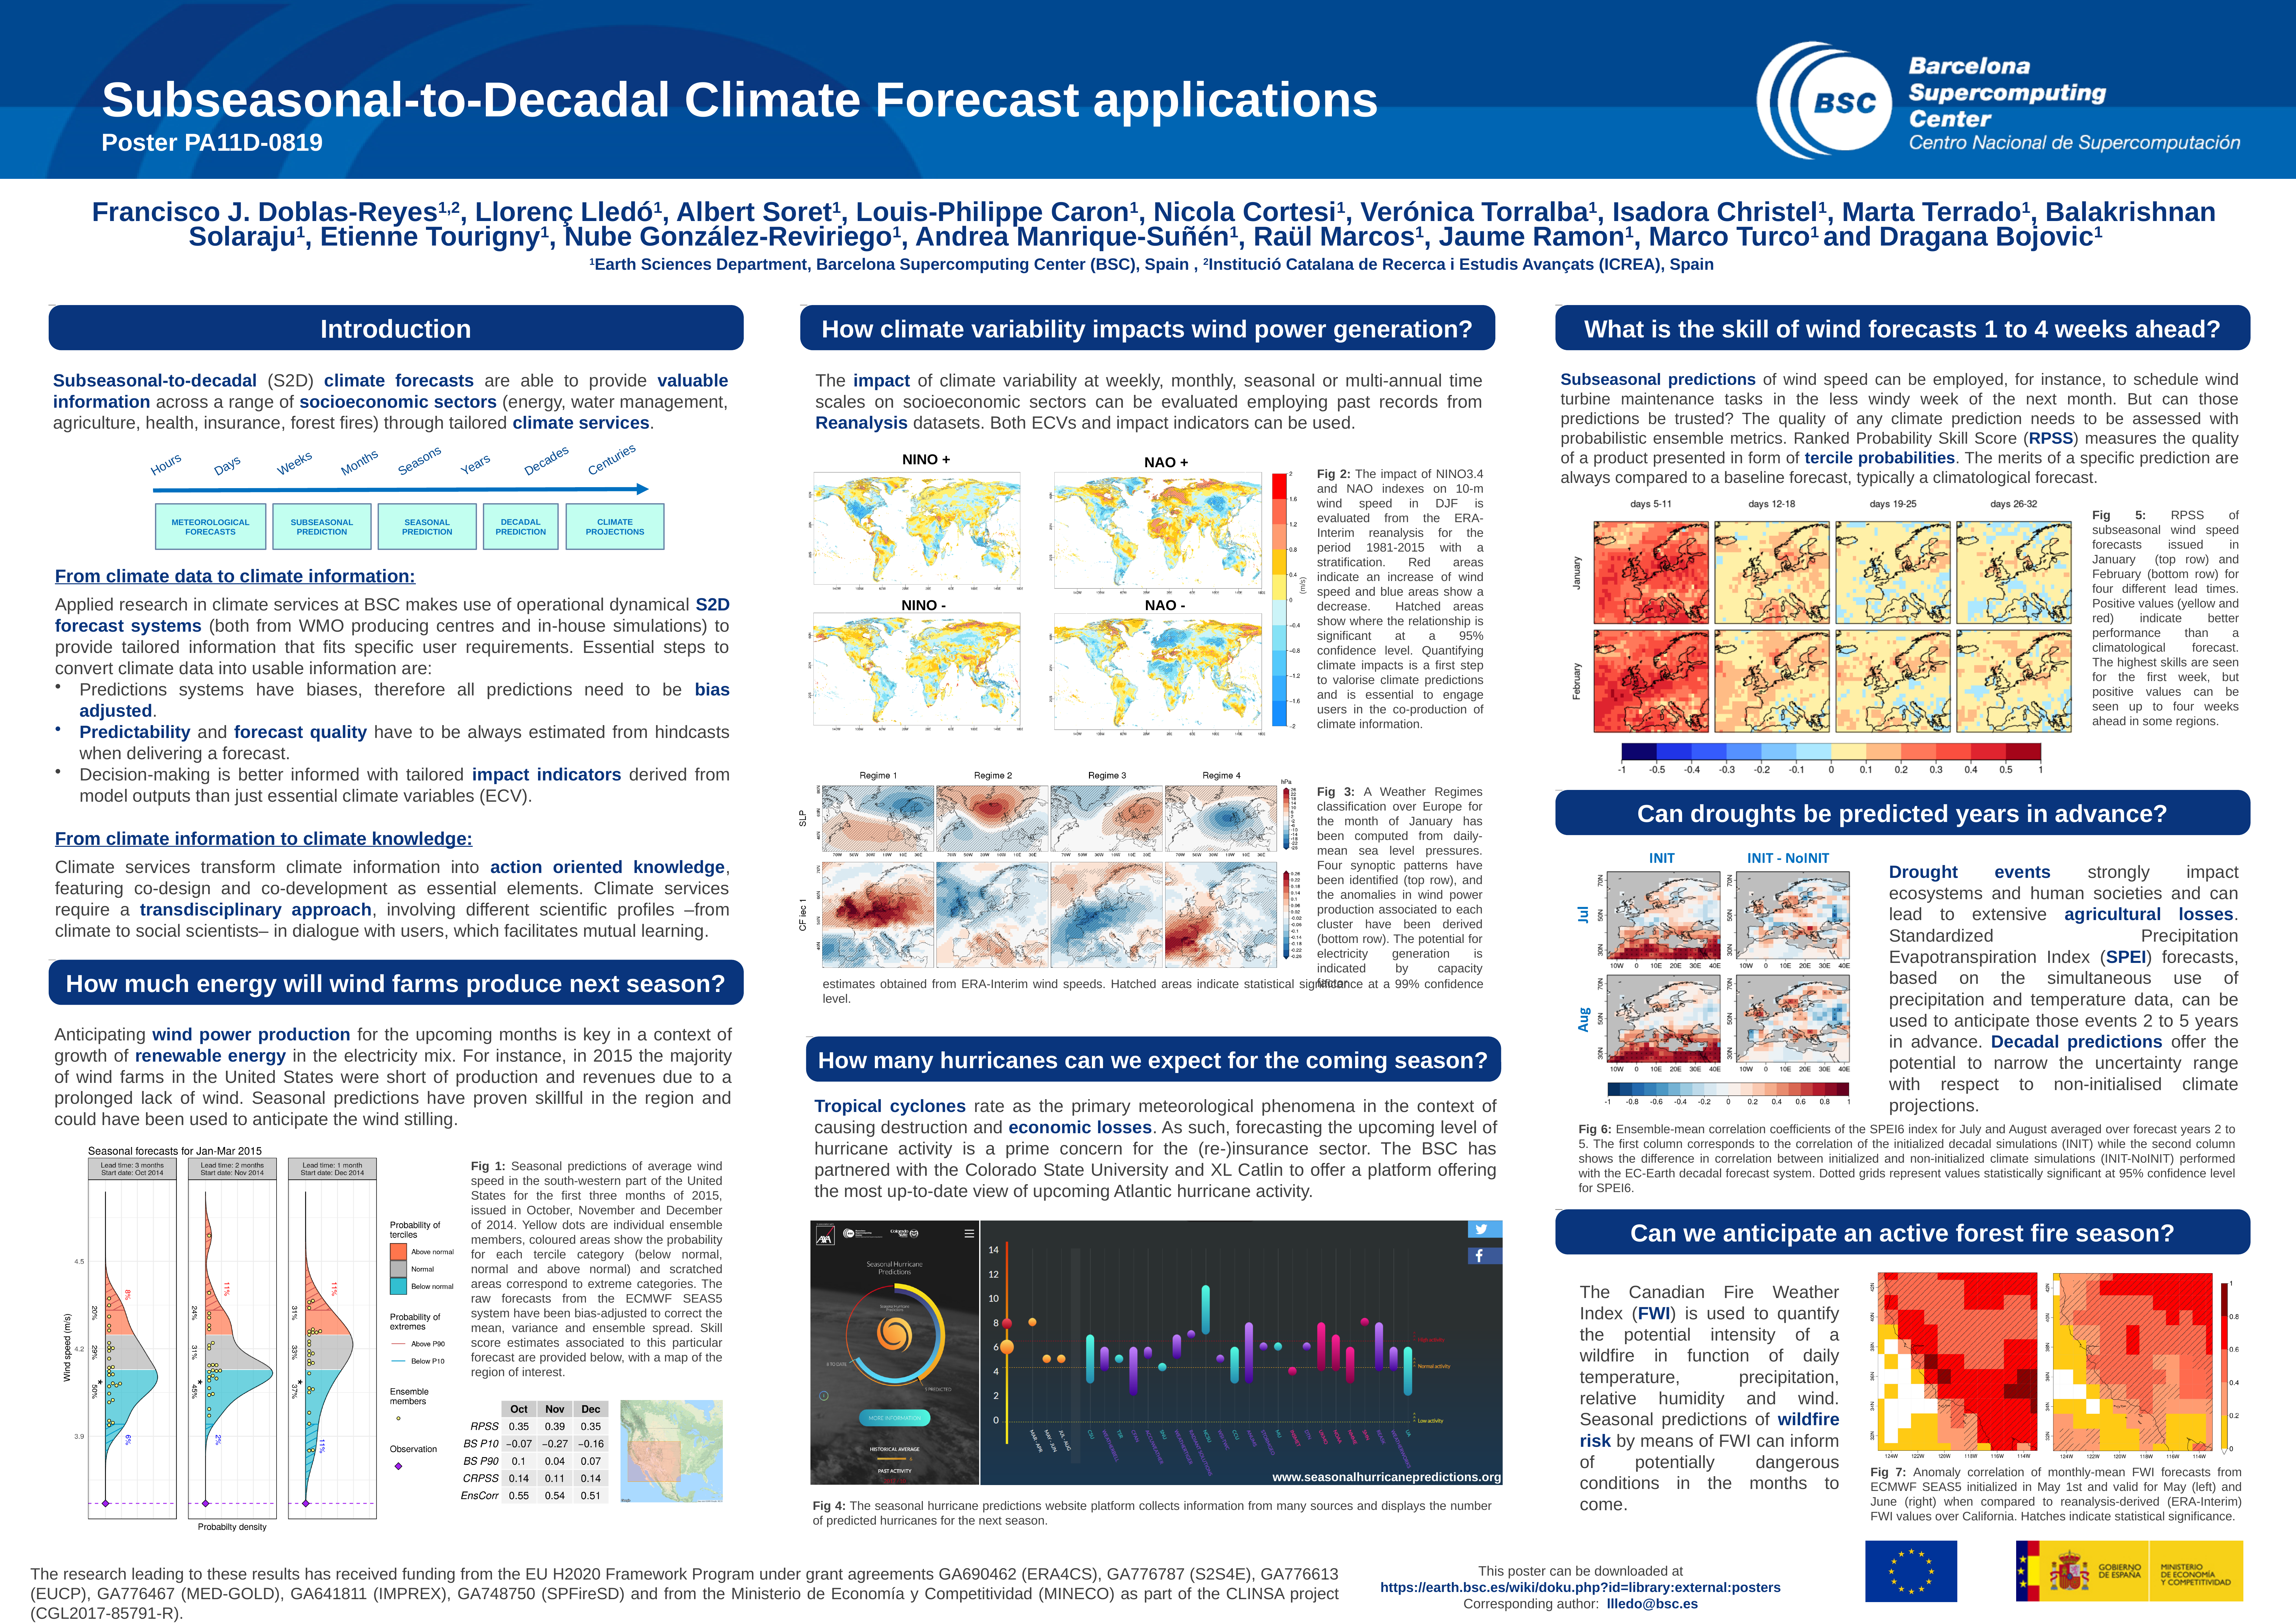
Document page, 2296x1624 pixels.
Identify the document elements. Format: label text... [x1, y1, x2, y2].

text_box Fig 2: The impact of NINO3.4 and NAO indexes on 10-m wind speed in DJF is evaluated from the ERA-Interim reanalysis for the period 1981-2015 with a stratification. Red areas indicate an increase of wind speed and blue areas show a decrease. Hatched areas show where the relationship is significant at a 95% confidence level. Quantifying climate impacts is a first step to valorise climate predictions and is essential to engage users in the co-production of climate information. [1312, 463, 1489, 744]
text_box Francisco J. Doblas-Reyes1,2, Llorenç Lledó1, Albert Soret1, Louis-Philippe Caron1, Nicola Cortesi1, Verónica Torralba1, Isadora Christel1, Marta Terrado1, Balakrishnan Solaraju1, Etienne Tourigny1, Nube González-Reviriego1, Andrea Manrique-Suñén1, Raül Marcos1, Jaume Ramon1, Marco Turco1 and Dragana Bojovic1 1Earth Sciences Department, Barcelona Supercomputing Center (BSC), Spain , 2Institució Catalana de Recerca i Estudis Avançats (ICREA), Spain [68, 198, 2241, 278]
text_box Can droughts be predicted years in advance? [1555, 790, 2251, 835]
text_box www.seasonalhurricanepredictions.org [1504, 1466, 1512, 1486]
text_box Fig 3: A Weather Regimes classification over Europe for the month of January has been computed from daily-mean sea level pressures. Four synoptic patterns have been identified (top row), and the anomalies in wind power production associated to each cluster have been derived (bottom row). The potential for electricity generation is indicated by capacity factor . [1312, 781, 1488, 973]
picture [0, 0, 2296, 179]
text_box Fig 7: Anomaly correlation of monthly-mean FWI forecasts from ECMWF SEAS5 initialized in May 1st and valid for May (left) and June (right) when compared to reanalysis-derived (ERA-Interim) FWI values over California. Hatches indicate statistical significance. [1865, 1462, 2247, 1526]
picture [1865, 1541, 1958, 1602]
text_box Drought events strongly impact ecosystems and human societies and can lead to extensive agricultural losses. Standardized Precipitation Evapotranspiration Index (SPEI) forecasts, based on the simultaneous use of precipitation and temperature data, can be used to anticipate those events 2 to 5 years in advance. Decadal predictions offer the potential to narrow the uncertainty range with respect to non-initialised climate projections. [1884, 858, 2244, 1118]
text_box The impact of climate variability at weekly, monthly, seasonal or multi-annual time scales on socioeconomic sectors can be evaluated employing past records from Reanalysis datasets. Both ECVs and impact indicators can be used. [810, 366, 1489, 435]
text_box Introduction [48, 305, 744, 350]
text_box The Canadian Fire Weather Index (FWI) is used to quantify the potential intensity of a wildfire in function of daily temperature, precipitation, relative humidity and wind. Seasonal predictions of wildfire risk by means of FWI can inform of potentially dangerous conditions in the months to come. [1575, 1278, 1845, 1516]
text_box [783, 448, 1307, 747]
text_box Can we anticipate an active forest fire season? [1555, 1209, 2251, 1255]
text_box Fig 5: RPSS of subseasonal wind speed forecasts issued in January (top row) and February (bottom row) for four different lead times. Positive values (yellow and red) indicate better performance than a climatological forecast. The highest skills are seen for the first week, but positive values can be seen up to four weeks ahead in some regions. [2087, 504, 2244, 730]
text_box How climate variability impacts wind power generation? [800, 305, 1495, 350]
picture [2016, 1541, 2243, 1601]
text_box Subseasonal-to-decadal (S2D) climate forecasts are able to provide valuable information across a range of socioeconomic sectors (energy, water management, agriculture, health, insurance, forest fires) through tailored climate services. [48, 366, 734, 435]
text_box What is the skill of wind forecasts 1 to 4 weeks ahead? [1555, 305, 2251, 350]
text_box The research leading to these results has received funding from the EU H2020 Framework Program under grant agreements GA690462 (ERA4CS), GA776787 (S2S4E), GA776613 (EUCP), GA776467 (MED-GOLD), GA641811 (IMPREX), GA748750 (SPFireSD) and from the Ministerio de Economía y Competitividad (MINECO) as part of the CLINSA project (CGL2017-85791-R). [25, 1561, 1344, 1624]
picture [1573, 845, 1857, 1111]
text_box (m/s) [1308, 562, 1309, 599]
text_box From climate data to climate information: Applied research in climate services at BSC makes use of operational dynamical S2D forecast systems (both from WMO producing centres and in-house simulations) to provide tailored information that fits specific user requirements. Essential steps to convert climate data into usable information are: Predictions systems have biases, therefore all predictions need to be bias adjusted. Predictability and forecast quality have to be always estimated from hindcasts when delivering a forecast. Decision-making is better informed with tailored impact indicators derived from model outputs than just essential climate variables (ECV). From climate information to climate knowledge: Climate services transform climate information into action oriented knowledge, featuring co-design and co-development as essential elements. Climate services require a transdisciplinary approach, involving different scientific profiles –from climate to social scientists– in dialogue with users, which facilitates mutual learning. [50, 561, 735, 943]
picture [1569, 493, 2075, 780]
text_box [806, 1036, 1503, 1531]
text_box This poster can be downloaded at https://earth.bsc.es/wiki/doku.php?id=library:external:posters Corresponding author: llledo@bsc.es [1360, 1560, 1802, 1614]
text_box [142, 428, 664, 550]
text_box Fig 6: Ensemble-mean correlation coefficients of the SPEI6 index for July and August averaged over forecast years 2 to 5. The first column corresponds to the correlation of the initialized decadal simulations (INIT) while the second column shows the difference in correlation between initialized and non-initialized climate simulations (INIT-NoINIT) performed with the EC-Earth decadal forecast system. Dotted grids represent values statistically significant at 95% confidence level for SPEI6. [1574, 1119, 2241, 1197]
text_box estimates obtained from ERA-Interim wind speeds. Hatched areas indicate statistical significance at a 99% confidence level. [818, 973, 1489, 1008]
text_box Subseasonal predictions of wind speed can be employed, for instance, to schedule wind turbine maintenance tasks in the less windy week of the next month. But can those predictions be trusted? The quality of any climate prediction needs to be assessed with probabilistic ensemble metrics. Ranked Probability Skill Score (RPSS) measures the quality of a product presented in form of tercile probabilities. The merits of a specific prediction are always compared to a baseline forecast, typically a climatological forecast. [1556, 366, 2244, 489]
picture [791, 767, 1307, 973]
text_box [48, 960, 744, 1531]
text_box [1862, 1269, 2244, 1461]
